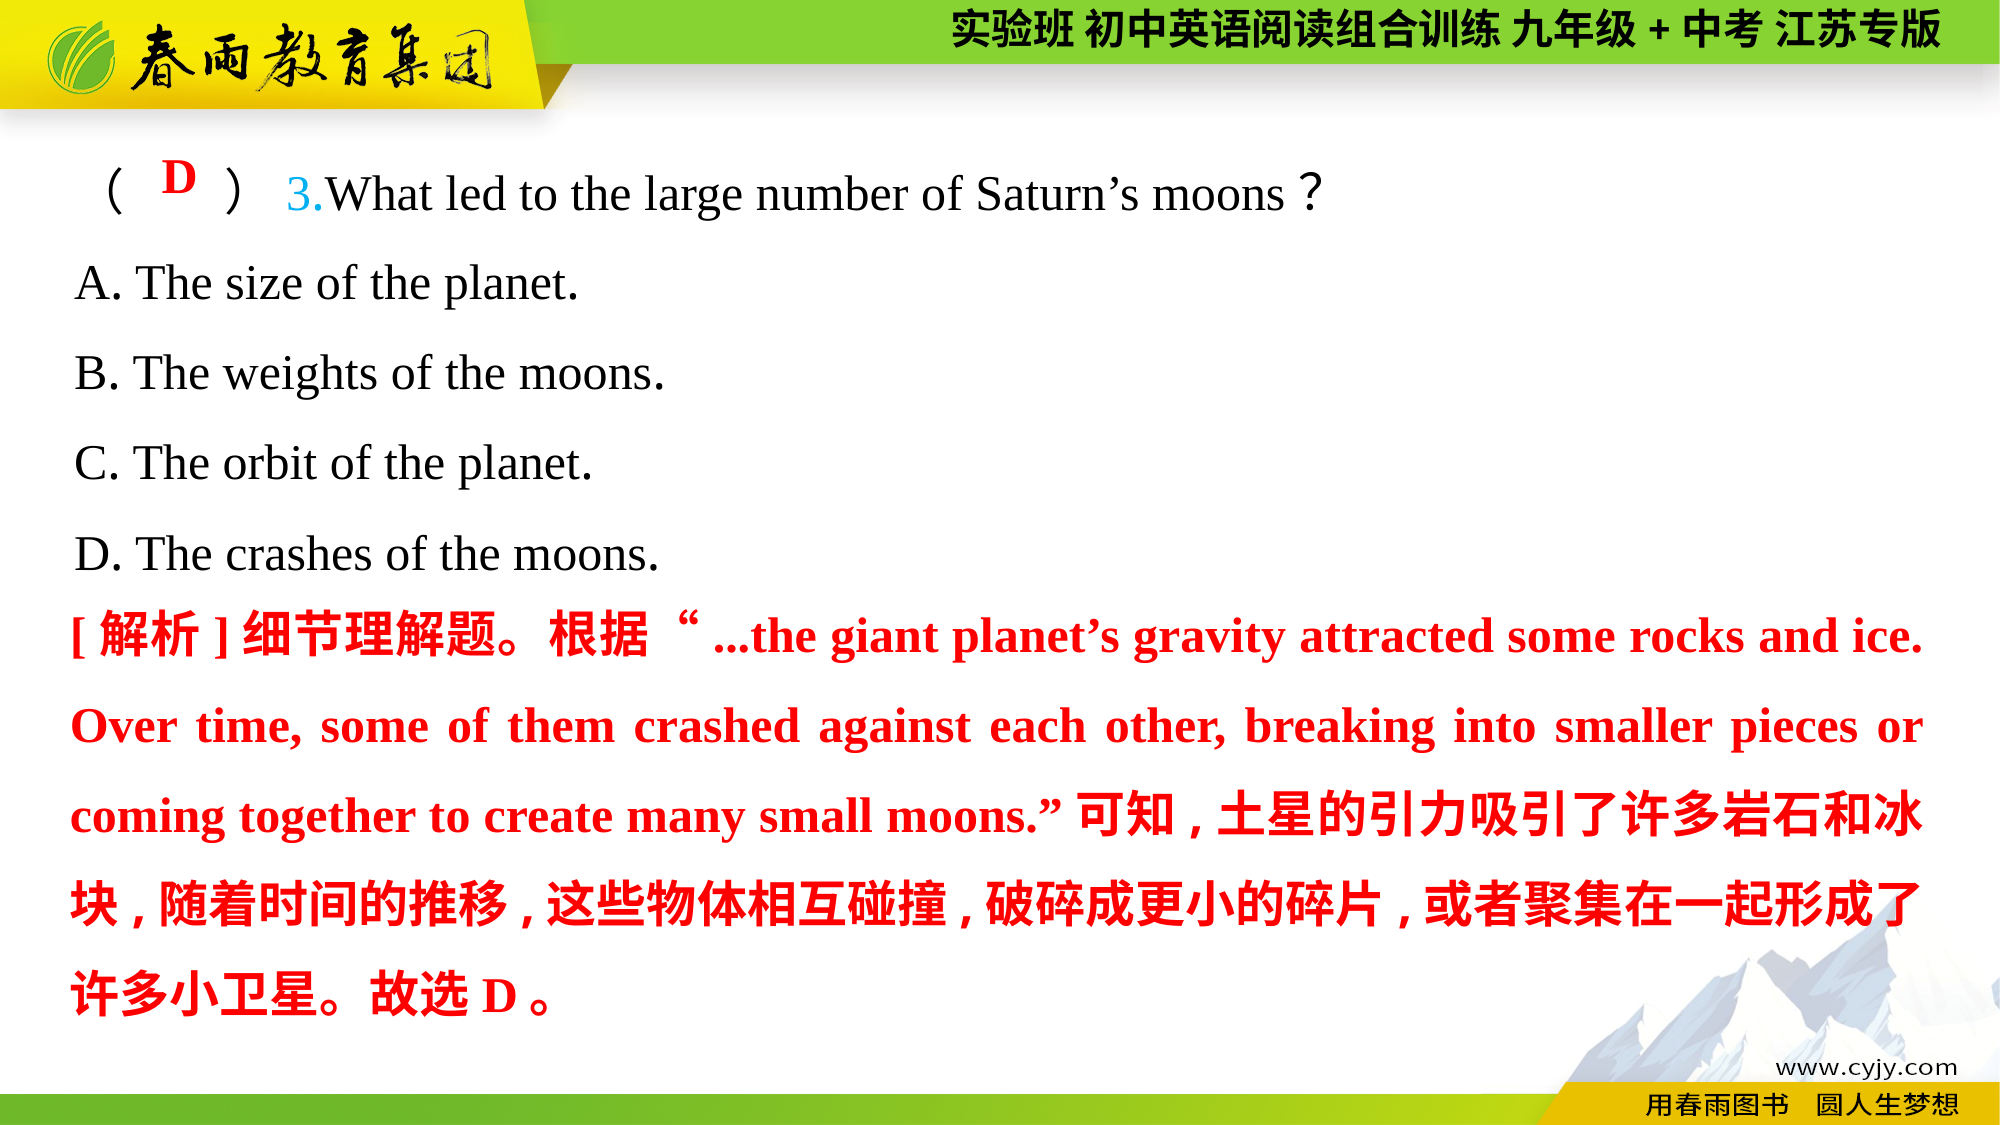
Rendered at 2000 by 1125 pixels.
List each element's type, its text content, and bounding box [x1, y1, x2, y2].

text_box [解析]细节理解题。根据“...the giant planet’s gravity attracted some rocks and ice. Over time, some of them crashed against each other, breaking into smaller pieces or coming together to create many small moons.”可知,土星的引力吸引了许多岩石和冰块,随着时间的推移,这些物体相互碰撞,破碎成更小的碎片,或者聚集在一起形成了许多小卫星。故选D。 [54, 565, 1939, 1031]
list （ ）3.What led to the large number of Saturn’s moons？ A. The size of the planet. B. The weights of the moons. C. The orbit of the planet. D. The crashes of the moons. [59, 122, 1944, 581]
picture [0, 0, 2000, 1125]
text_box D [146, 136, 213, 211]
